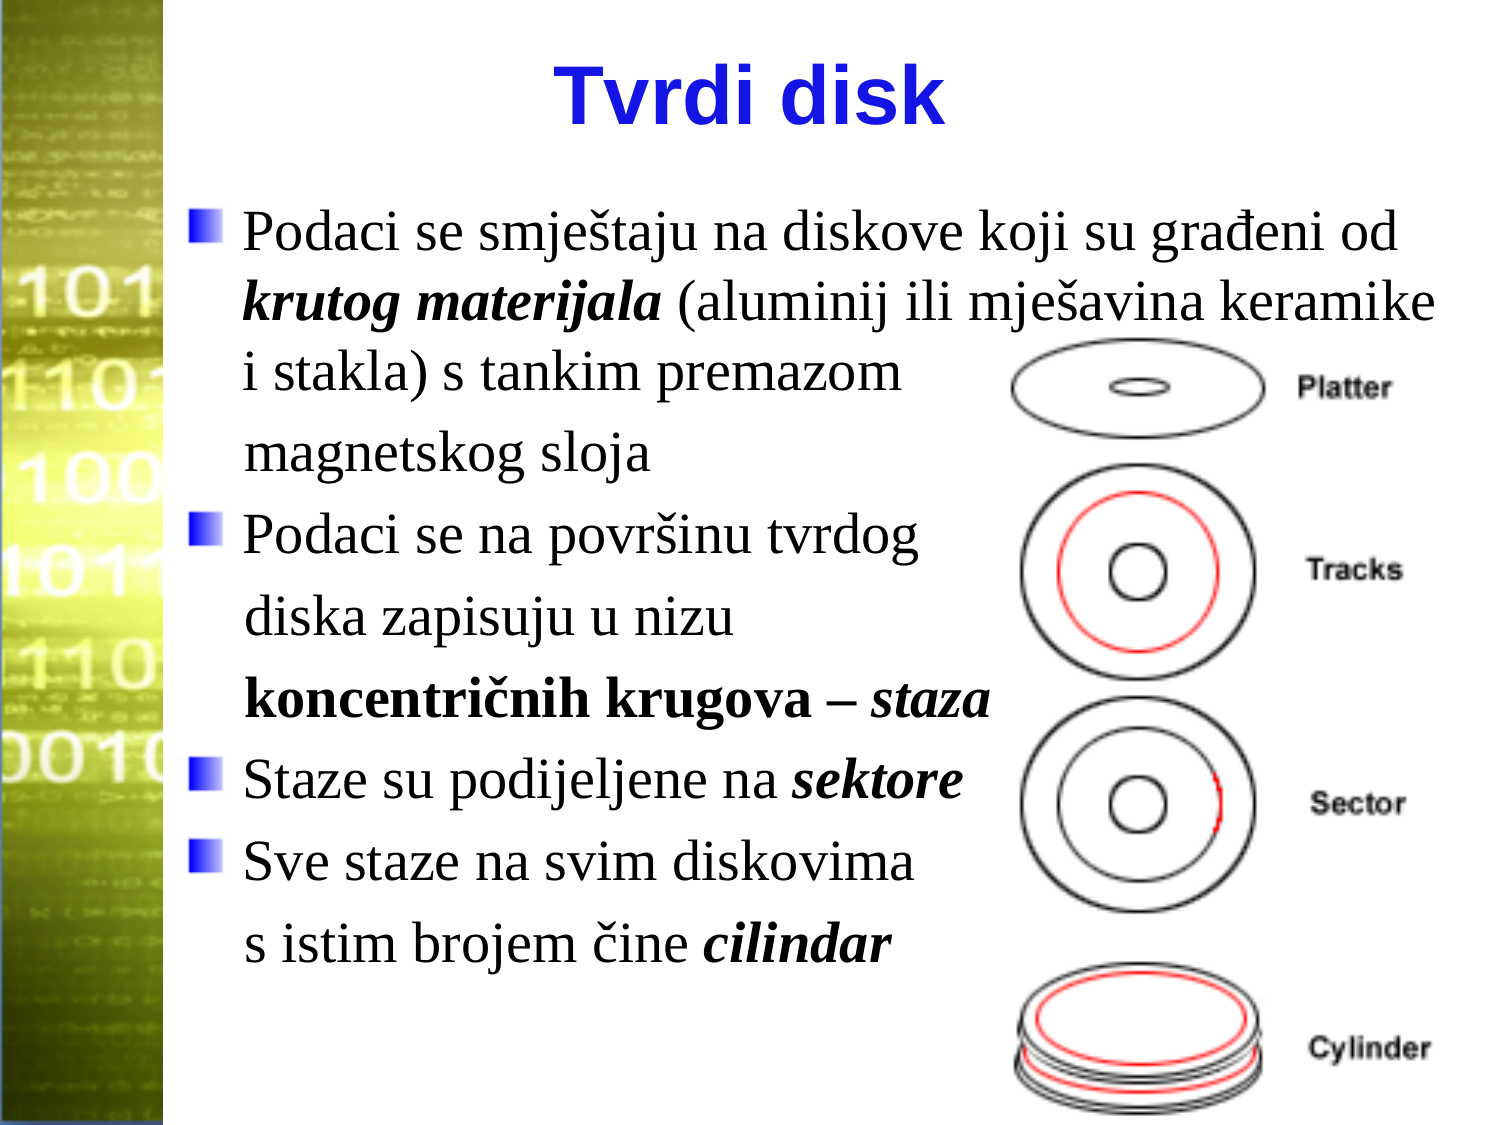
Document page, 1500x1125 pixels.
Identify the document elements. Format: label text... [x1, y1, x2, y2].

picture [186, 206, 228, 248]
picture [186, 754, 228, 796]
picture [1009, 333, 1448, 1125]
picture [186, 836, 228, 878]
picture [186, 509, 228, 551]
picture [0, 0, 163, 1125]
list Podaci se smještaju na diskove koji su građeni od krutog materijala (aluminij ili mješavina keramike i stakla) s tankim premazom magnetskog sloja Podaci se na površinu tvrdog diska zapisuju u nizu koncentričnih krugova – staza Staze su podijeljene na sektore Sve staze na svim diskovima s istim brojem čine cilindar [170, 184, 1477, 978]
title Tvrdi disk [166, 44, 1426, 138]
